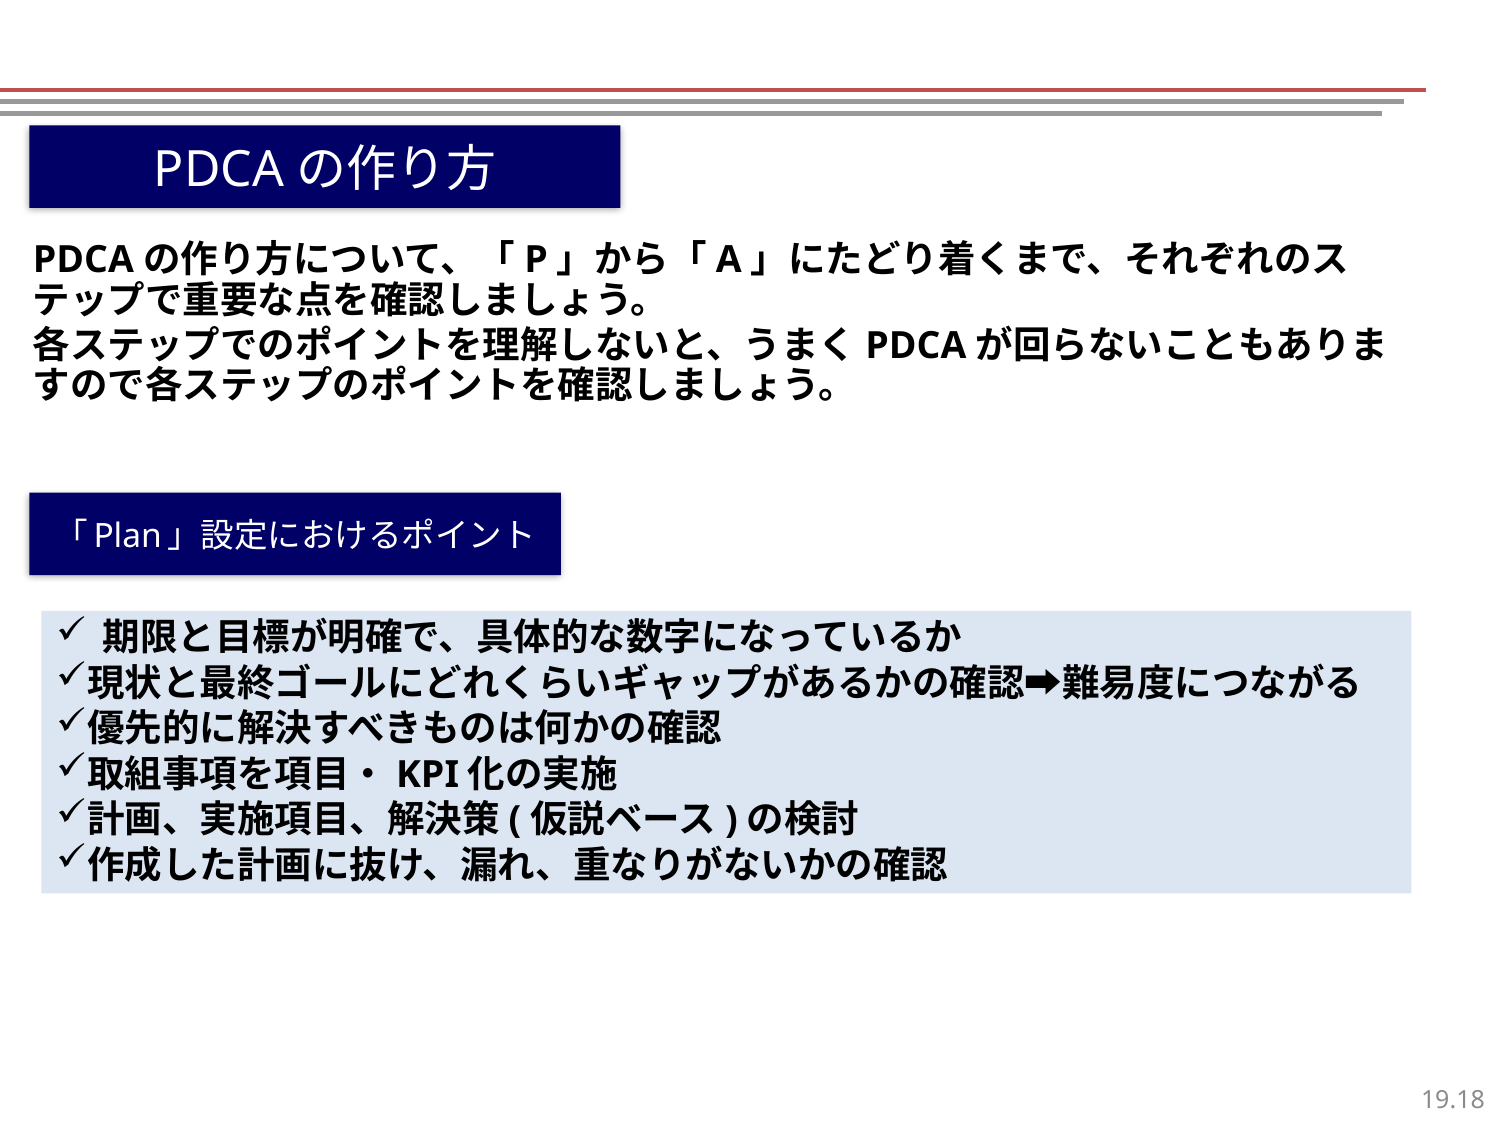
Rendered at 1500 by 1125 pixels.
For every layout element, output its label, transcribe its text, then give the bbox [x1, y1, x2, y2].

text_box 「Plan」設定におけるポイント [29, 492, 561, 576]
slide_number 17 [1381, 1065, 1500, 1125]
text_box PDCAの作り方について、「P」から「A」にたどり着くまで、それぞれのステップで重要な点を確認しましょう。 各ステップでのポイントを理解しないと、うまくPDCAが回らないこともありますので各ステップのポイントを確認しましょう。 [16, 231, 1437, 435]
text_box PDCAの作り方 [29, 125, 621, 208]
text_box 期限と目標が明確で、具体的な数字になっているか 現状と最終ゴールにどれくらいギャップがあるかの確認➡難易度につながる 優先的に解決すべきものは何かの確認 取組事項を項目・KPI化の実施 計画、実施項目、解決策(仮説ベース)の検討 作成した計画に抜け、漏れ、重なりがないかの確認 [41, 610, 1412, 894]
